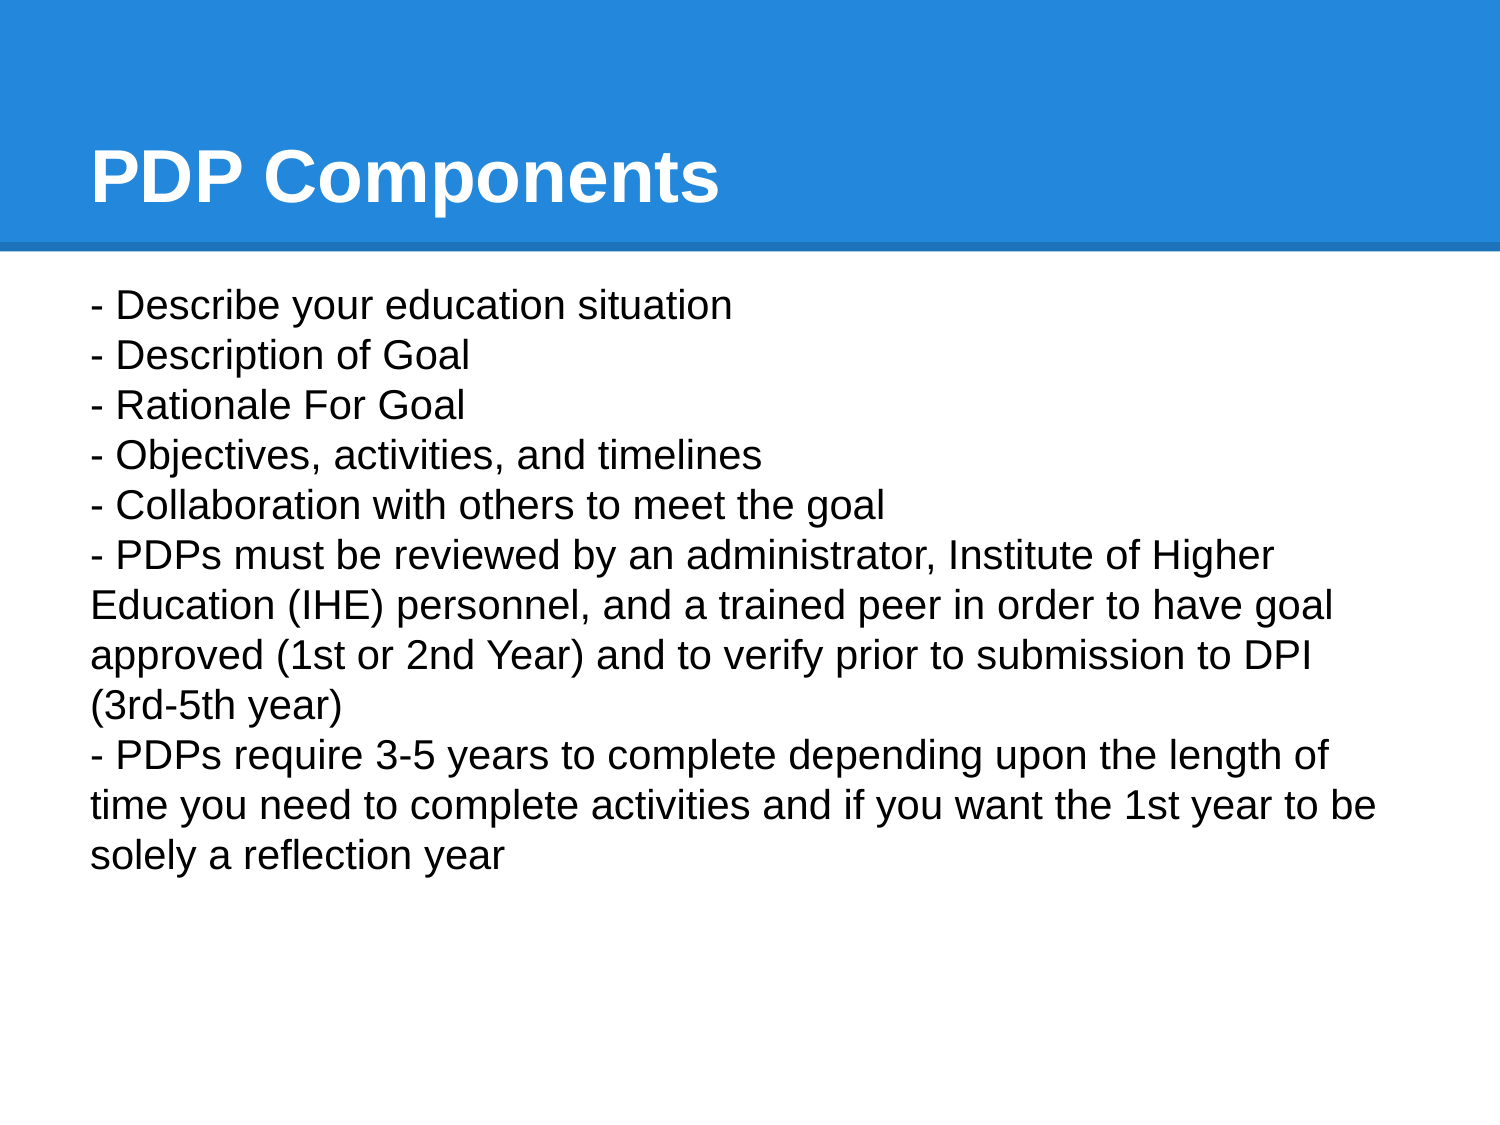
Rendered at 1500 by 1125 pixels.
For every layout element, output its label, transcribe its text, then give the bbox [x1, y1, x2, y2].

list - Describe your education situation - Description of Goal - Rationale For Goal - Objectives, activities, and timelines - Collaboration with others to meet the goal - PDPs must be reviewed by an administrator, Institute of Higher Education (IHE) personnel, and a trained peer in order to have goal approved (1st or 2nd Year) and to verify prior to submission to DPI (3rd-5th year) - PDPs require 3-5 years to complete depending upon the length of time you need to complete activities and if you want the 1st year to be solely a reflection year [75, 262, 1425, 1078]
title PDP Components [75, 45, 1425, 233]
